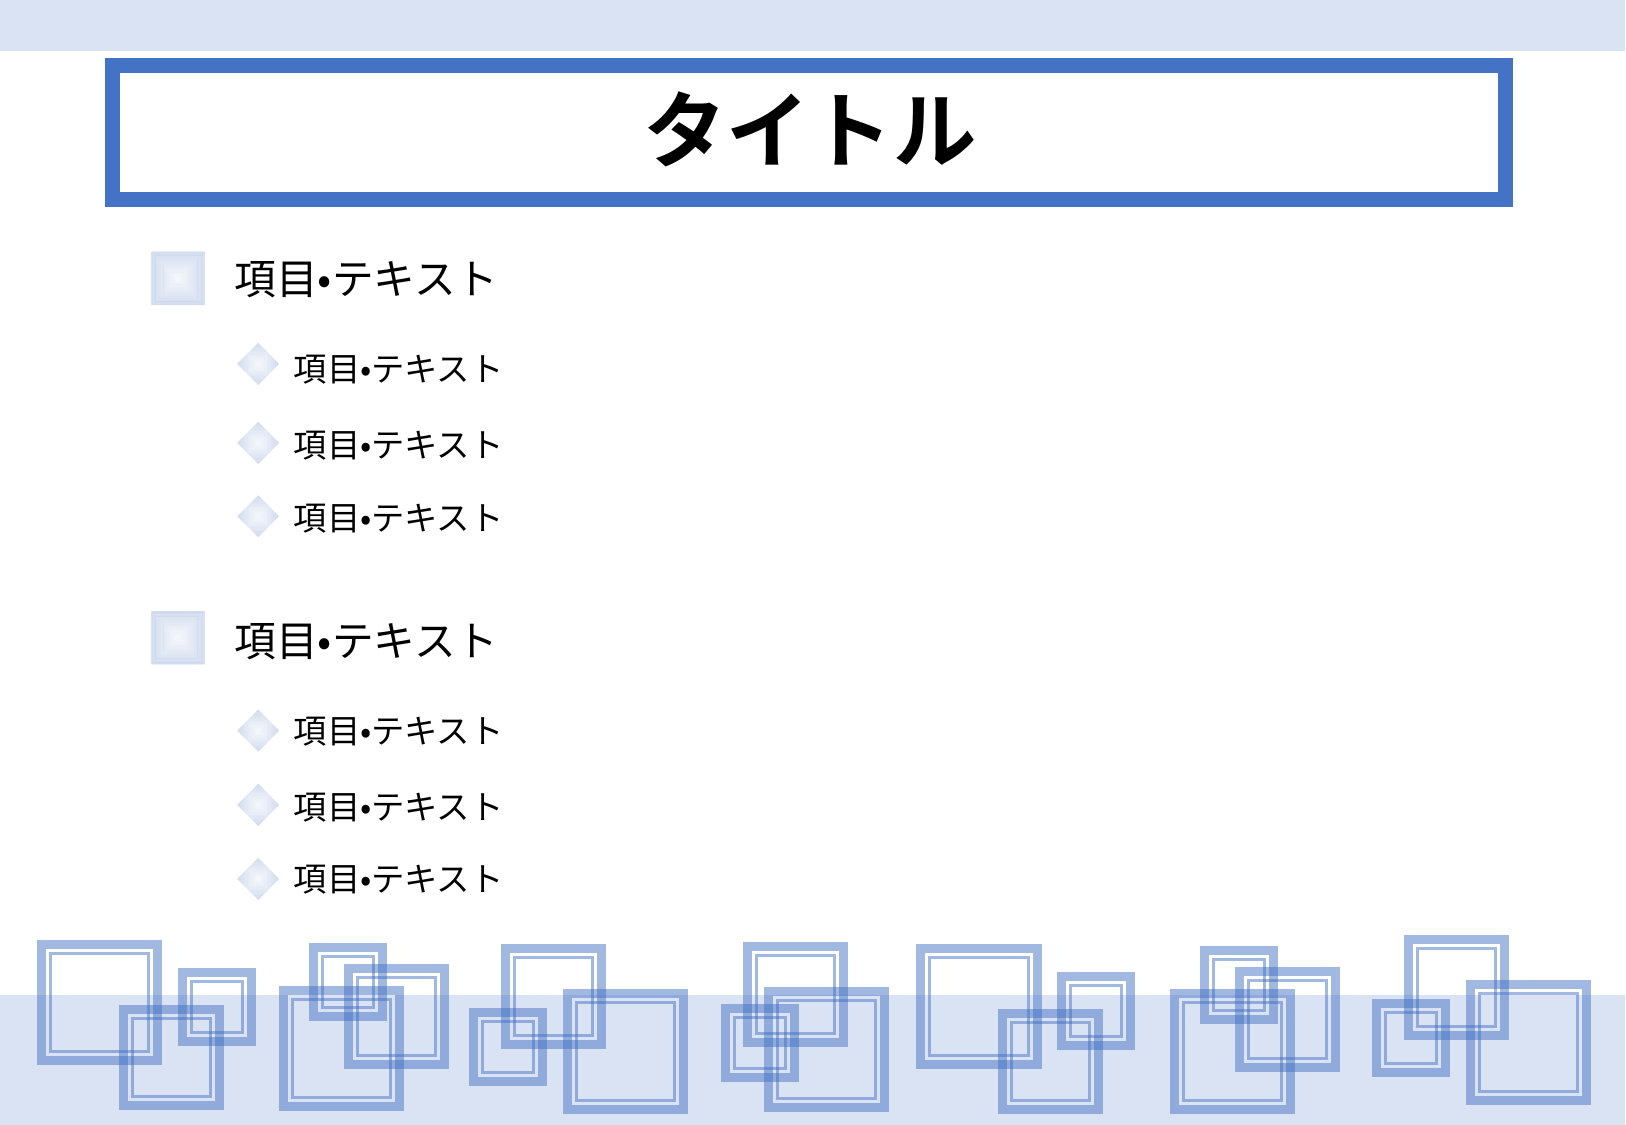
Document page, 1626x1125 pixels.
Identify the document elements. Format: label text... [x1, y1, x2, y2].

text_box 項目・テキスト [279, 778, 1592, 834]
text_box [235, 341, 279, 387]
text_box 項目・テキスト [279, 702, 1592, 758]
picture [0, 0, 1626, 1125]
text_box 項目・テキスト [279, 489, 1592, 544]
text_box [150, 251, 206, 306]
text_box [111, 65, 1506, 201]
text_box [235, 493, 281, 539]
text_box 項目・テキスト [279, 416, 1592, 472]
text_box 項目・テキスト [219, 245, 1533, 311]
text_box [235, 856, 281, 902]
text_box 項目・テキスト [279, 851, 1592, 906]
text_box 項目・テキスト [279, 340, 1592, 396]
text_box [235, 420, 281, 466]
text_box [235, 782, 281, 828]
text_box [235, 708, 281, 753]
text_box 項目・テキスト [219, 607, 1533, 673]
text_box [150, 610, 206, 665]
